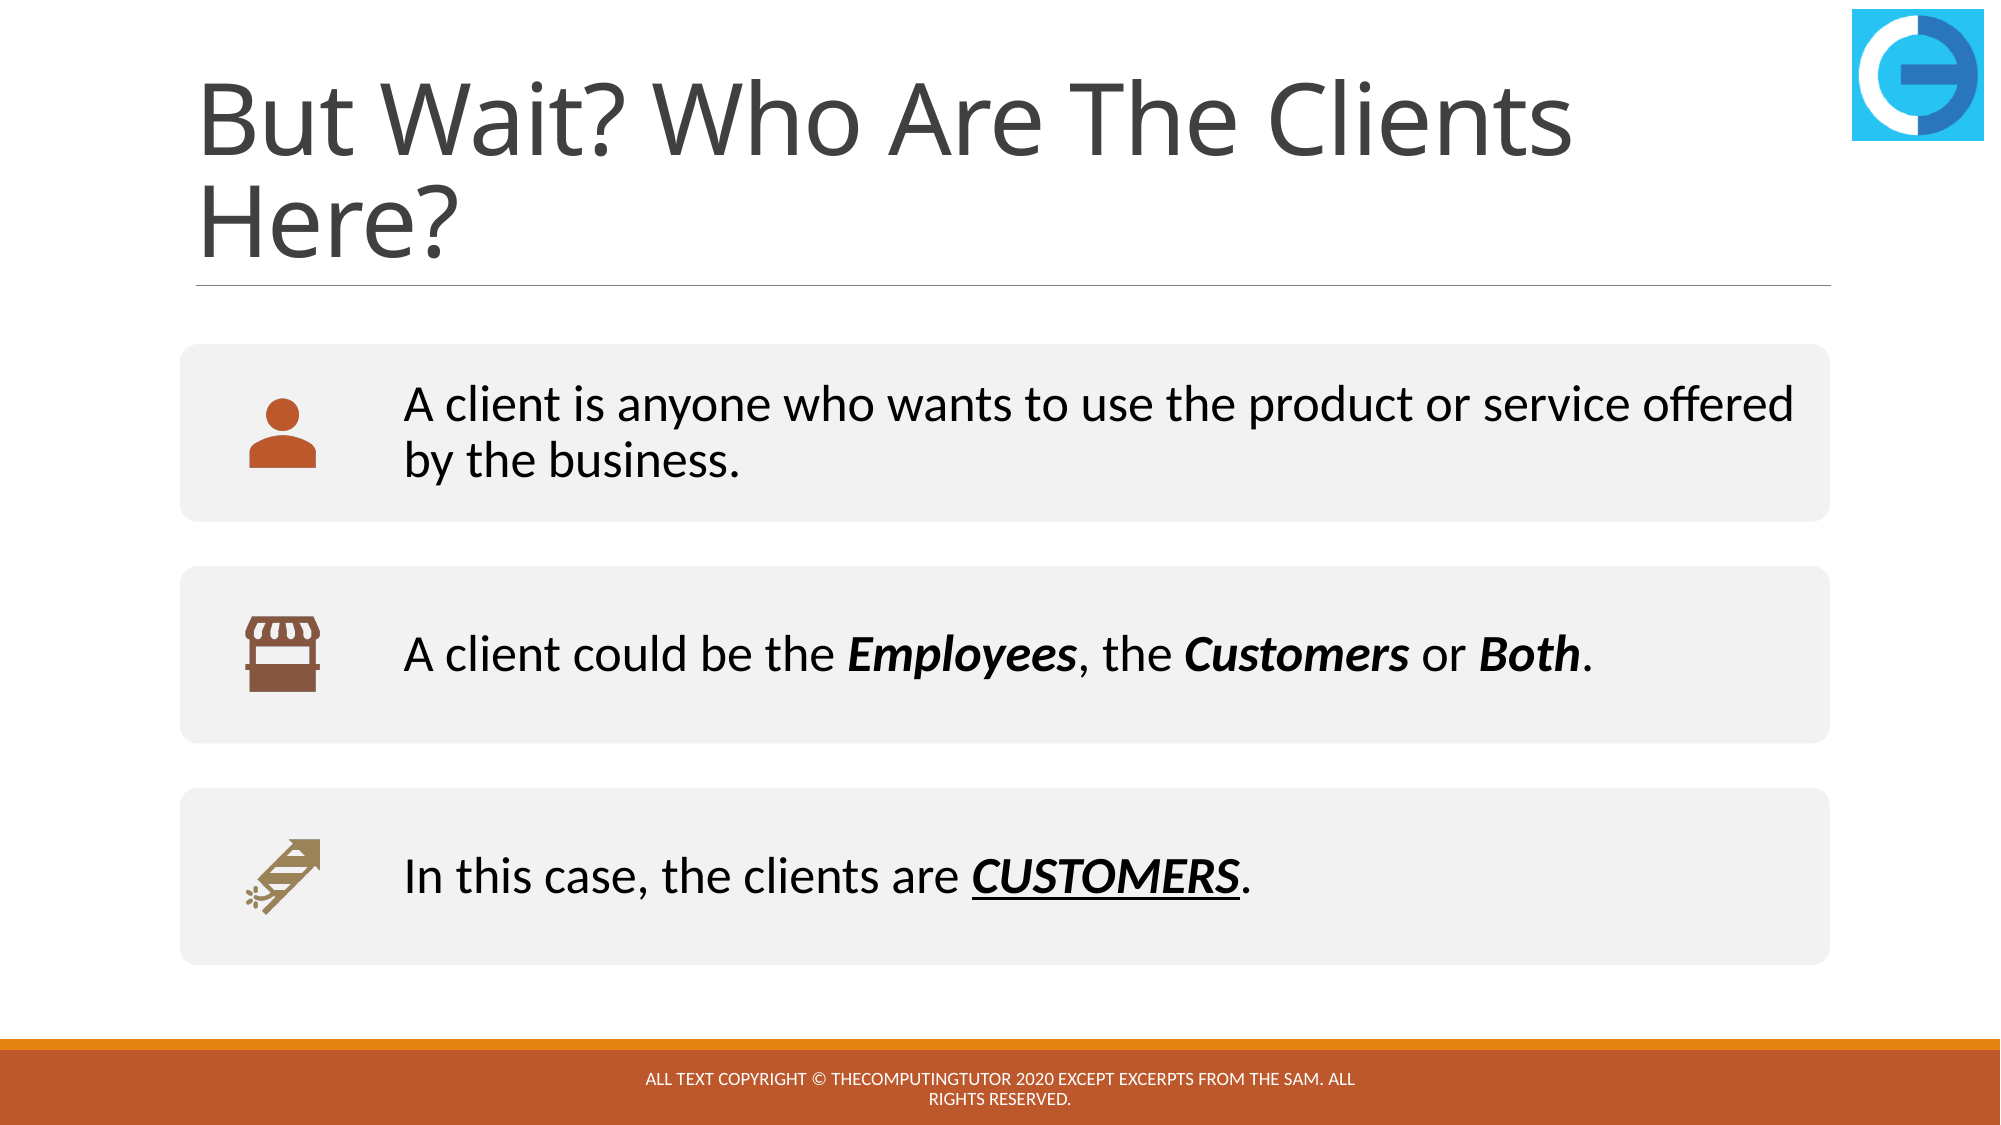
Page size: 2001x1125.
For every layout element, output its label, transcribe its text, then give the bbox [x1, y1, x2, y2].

footer All text copyright © TheComputingTutor 2020 except excerpts from the SAM. All rights Reserved. [604, 1059, 1396, 1120]
title But Wait? Who Are The Clients Here? [180, 47, 1830, 285]
picture [1852, 9, 1984, 141]
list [179, 343, 1831, 966]
